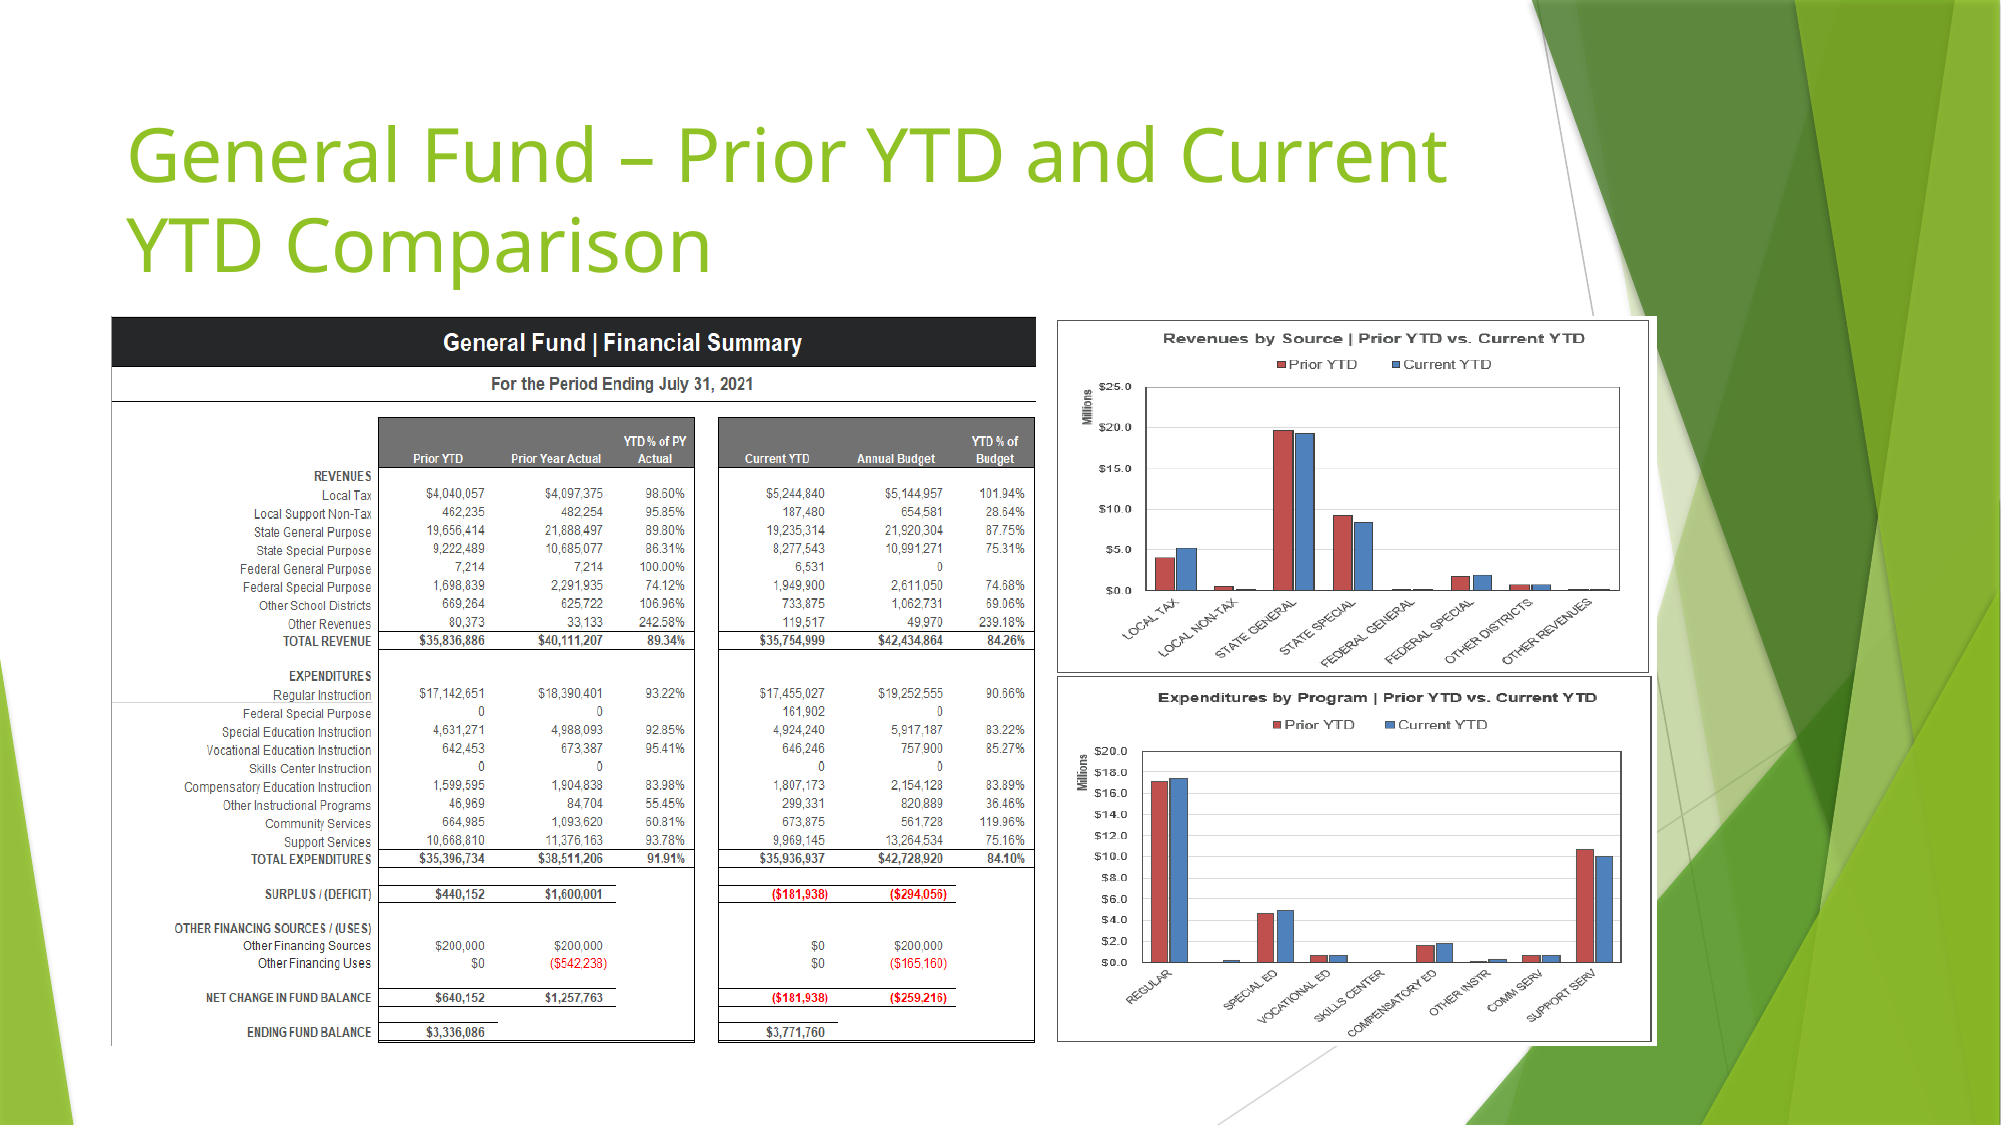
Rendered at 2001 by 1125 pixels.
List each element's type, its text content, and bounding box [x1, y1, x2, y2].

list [110, 316, 1037, 1047]
picture [1053, 316, 1658, 1047]
title General Fund – Prior YTD and Current YTD Comparison [111, 99, 1522, 317]
